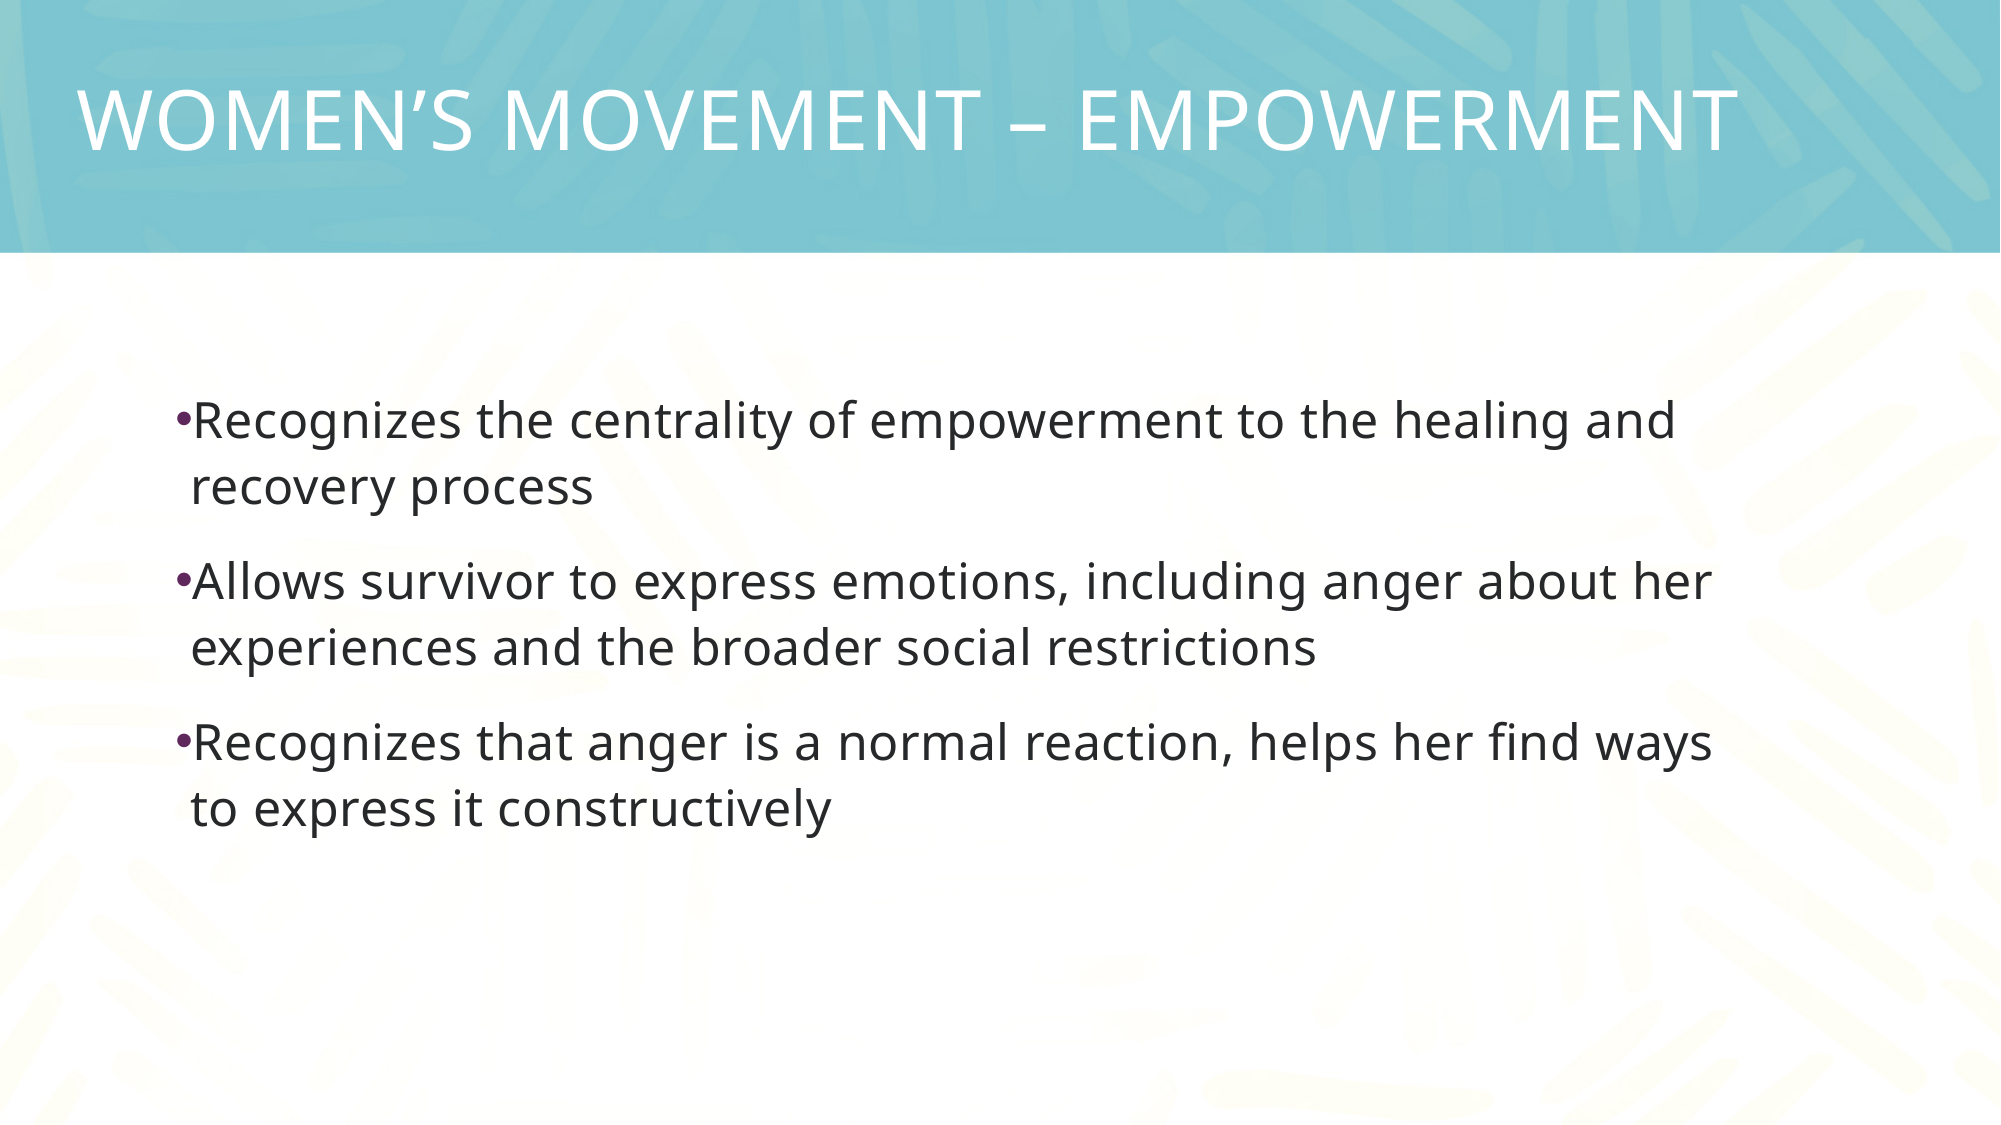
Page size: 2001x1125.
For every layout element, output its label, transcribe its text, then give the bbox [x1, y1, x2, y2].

list Recognizes the centrality of empowerment to the healing and recovery process Allows survivor to express emotions, including anger about her experiences and the broader social restrictions Recognizes that anger is a normal reaction, helps her find ways to express it constructively [167, 374, 1763, 1036]
title Women’s movement – Empowerment [61, 33, 1938, 220]
picture [0, 0, 2000, 1125]
